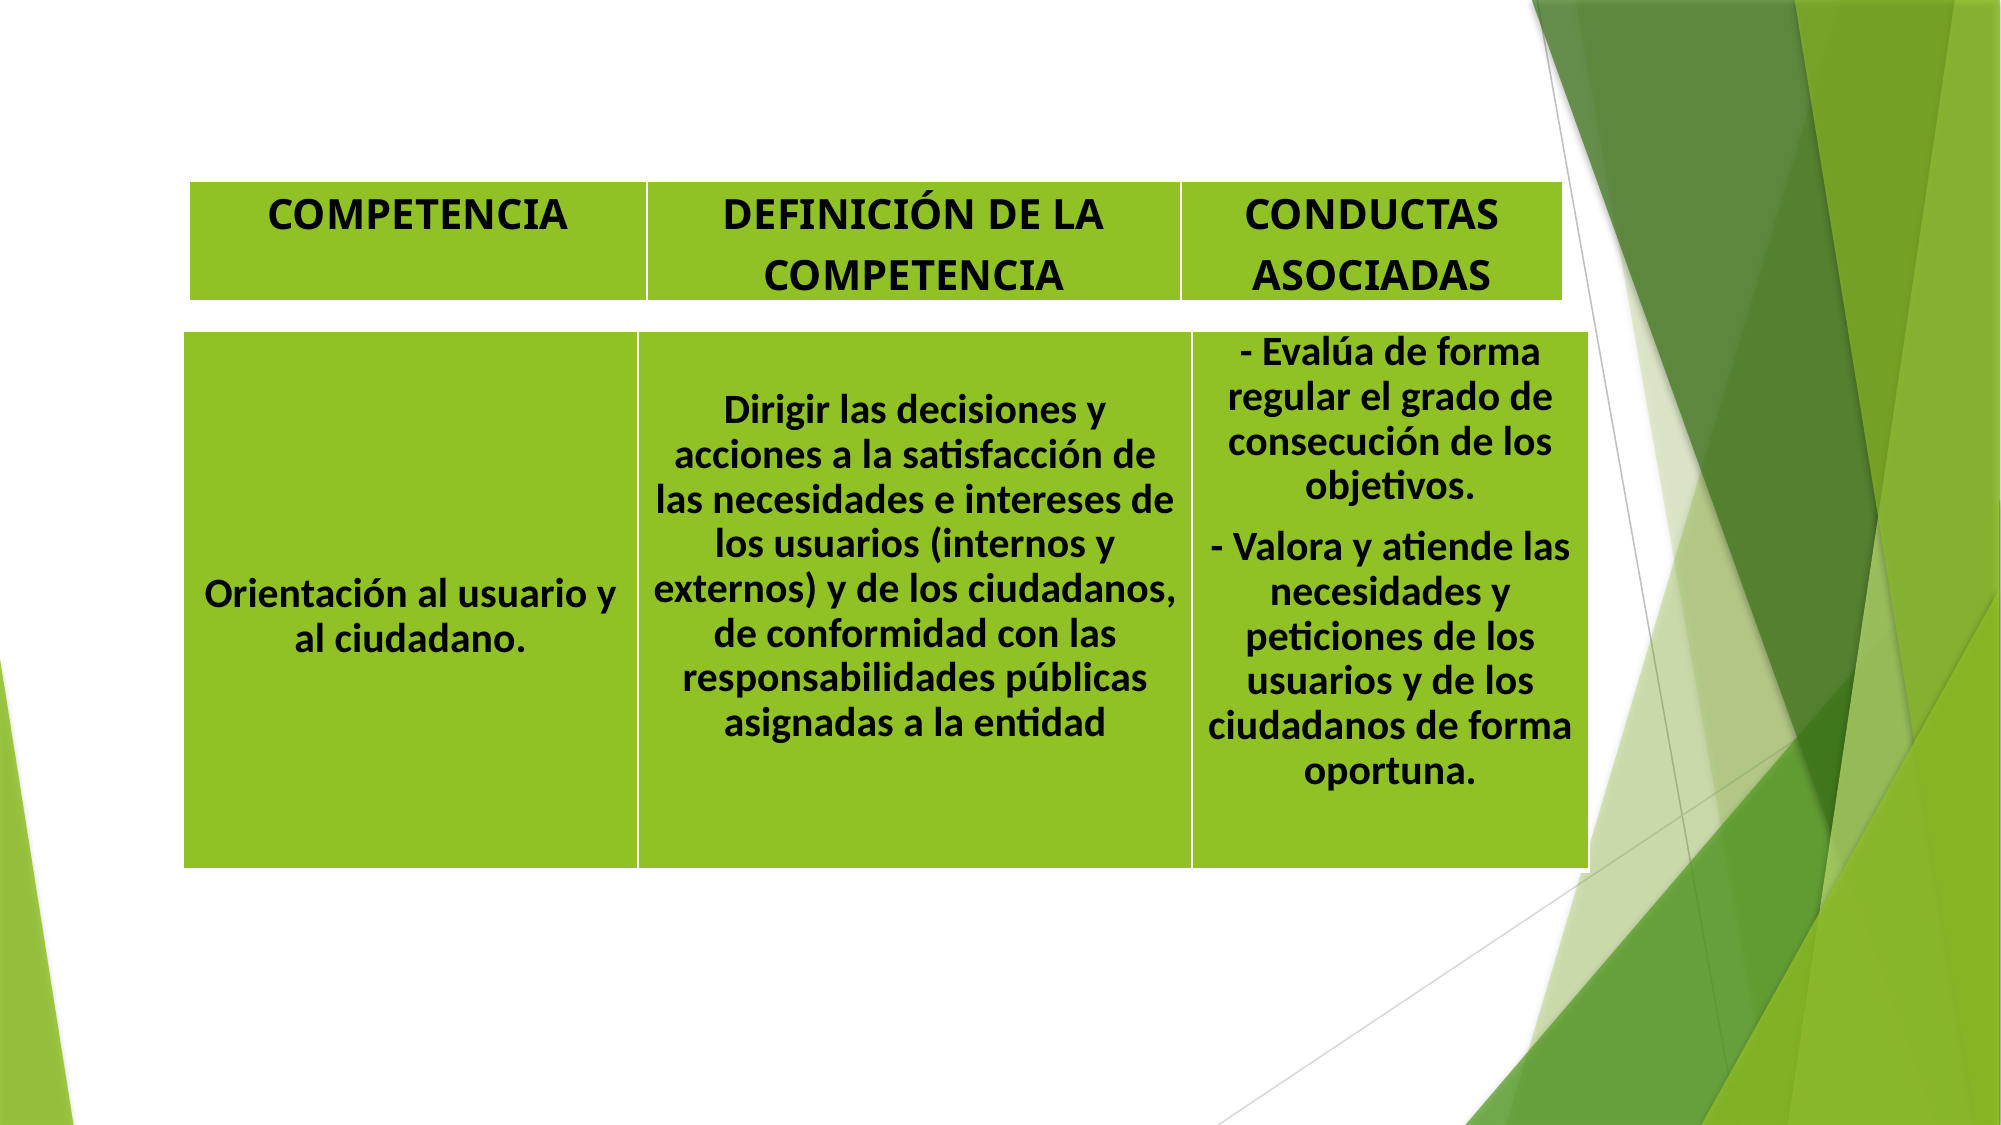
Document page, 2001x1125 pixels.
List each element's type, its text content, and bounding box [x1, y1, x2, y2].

table_header Dirigir las decisiones y acciones a la satisfacción de las necesidades e intereses de los usuarios (internos y externos) y de los ciudadanos, de conformidad con las responsabilidades públicas asignadas a la entidad [639, 332, 1191, 868]
table_header Orientación al usuario y al ciudadano. [184, 332, 637, 868]
table_header - Evalúa de forma regular el grado de consecución de los objetivos. - Valora y atiende las necesidades y peticiones de los usuarios y de los ciudadanos de forma oportuna. [1193, 332, 1588, 868]
title [111, 99, 1522, 317]
table_header DEFINICIÓN DE LA COMPETENCIA [648, 182, 1180, 300]
table_header COMPETENCIA [190, 182, 646, 300]
table_header CONDUCTAS ASOCIADAS [1182, 182, 1562, 300]
